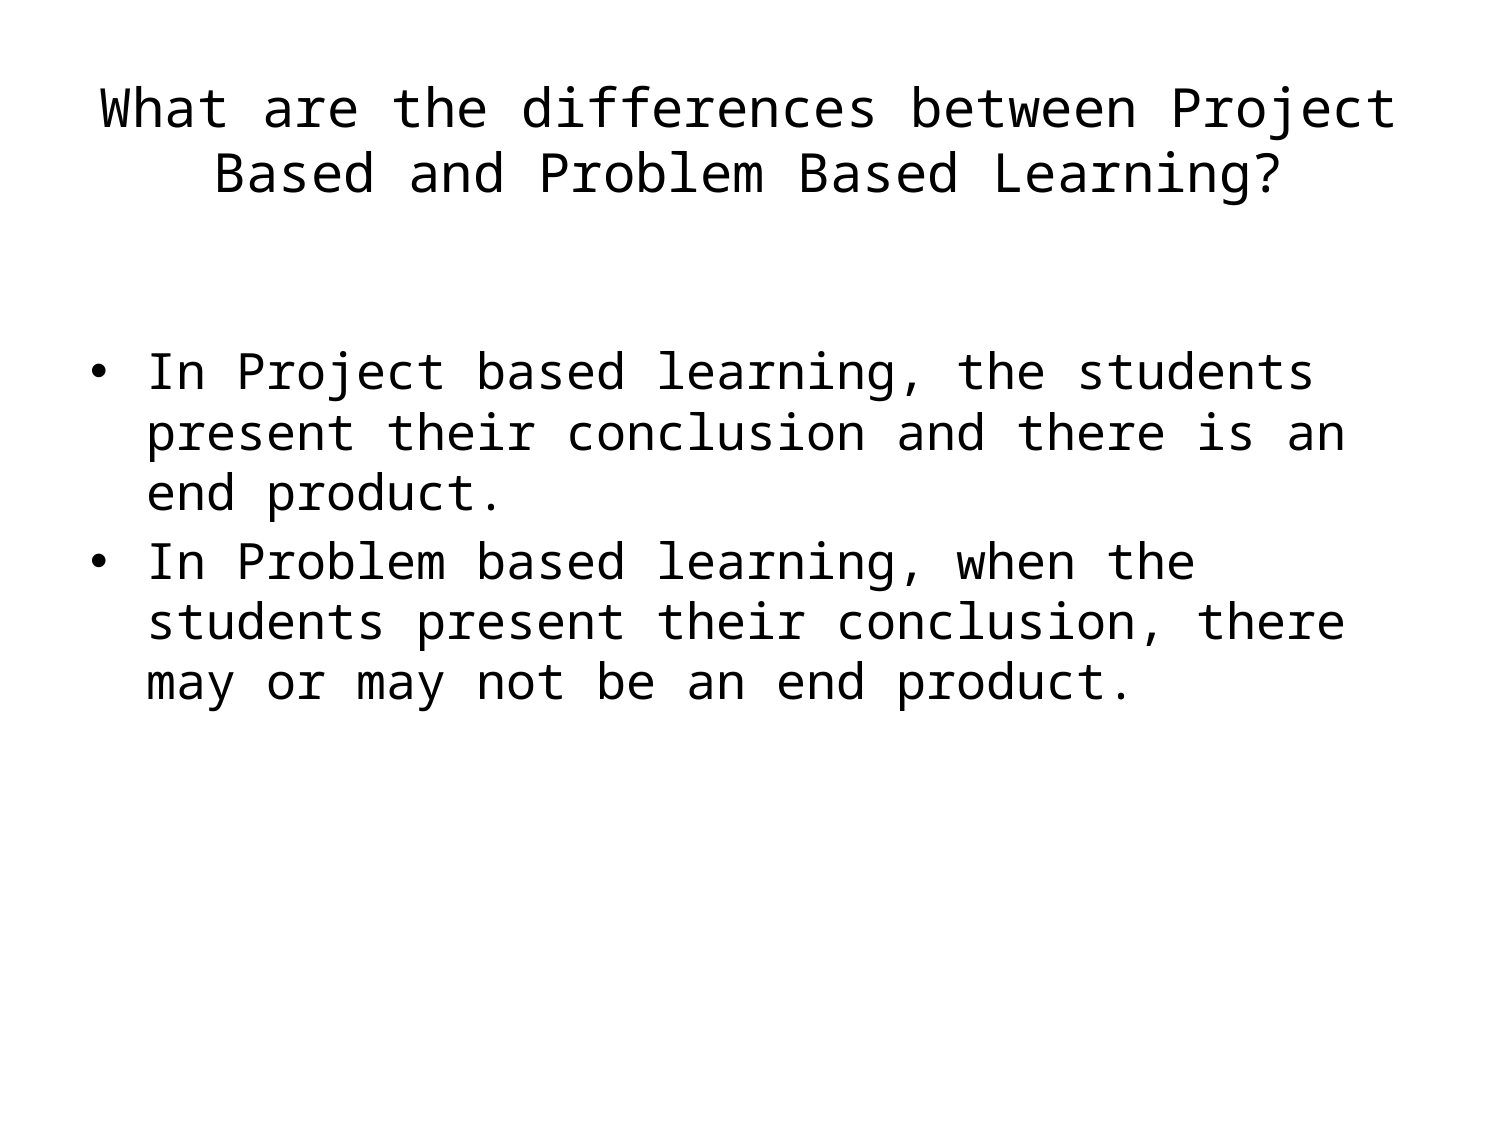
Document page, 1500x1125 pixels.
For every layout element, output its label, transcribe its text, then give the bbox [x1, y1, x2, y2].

title What are the differences between Project Based and Problem Based Learning? [75, 45, 1425, 233]
list In Project based learning, the students present their conclusion and there is an end product. In Problem based learning, when the students present their conclusion, there may or may not be an end product. [75, 262, 1425, 1005]
